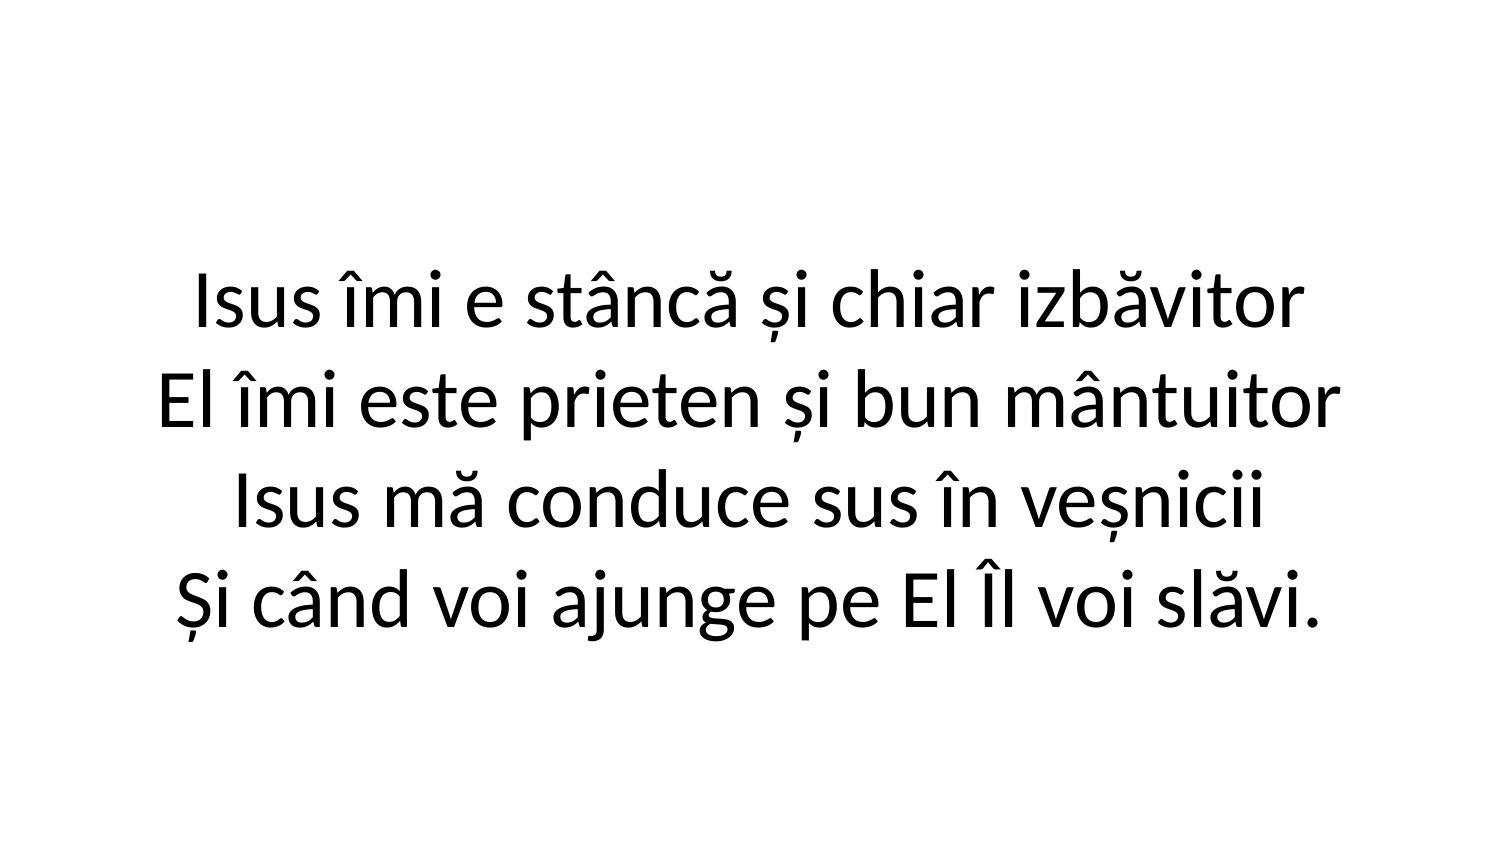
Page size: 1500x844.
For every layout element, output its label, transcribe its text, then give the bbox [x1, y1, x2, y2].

text_box Isus îmi e stâncă și chiar izbăvitor El îmi este prieten și bun mântuitor Isus mă conduce sus în veșnicii Și când voi ajunge pe El Îl voi slăvi. [142, 192, 1358, 652]
